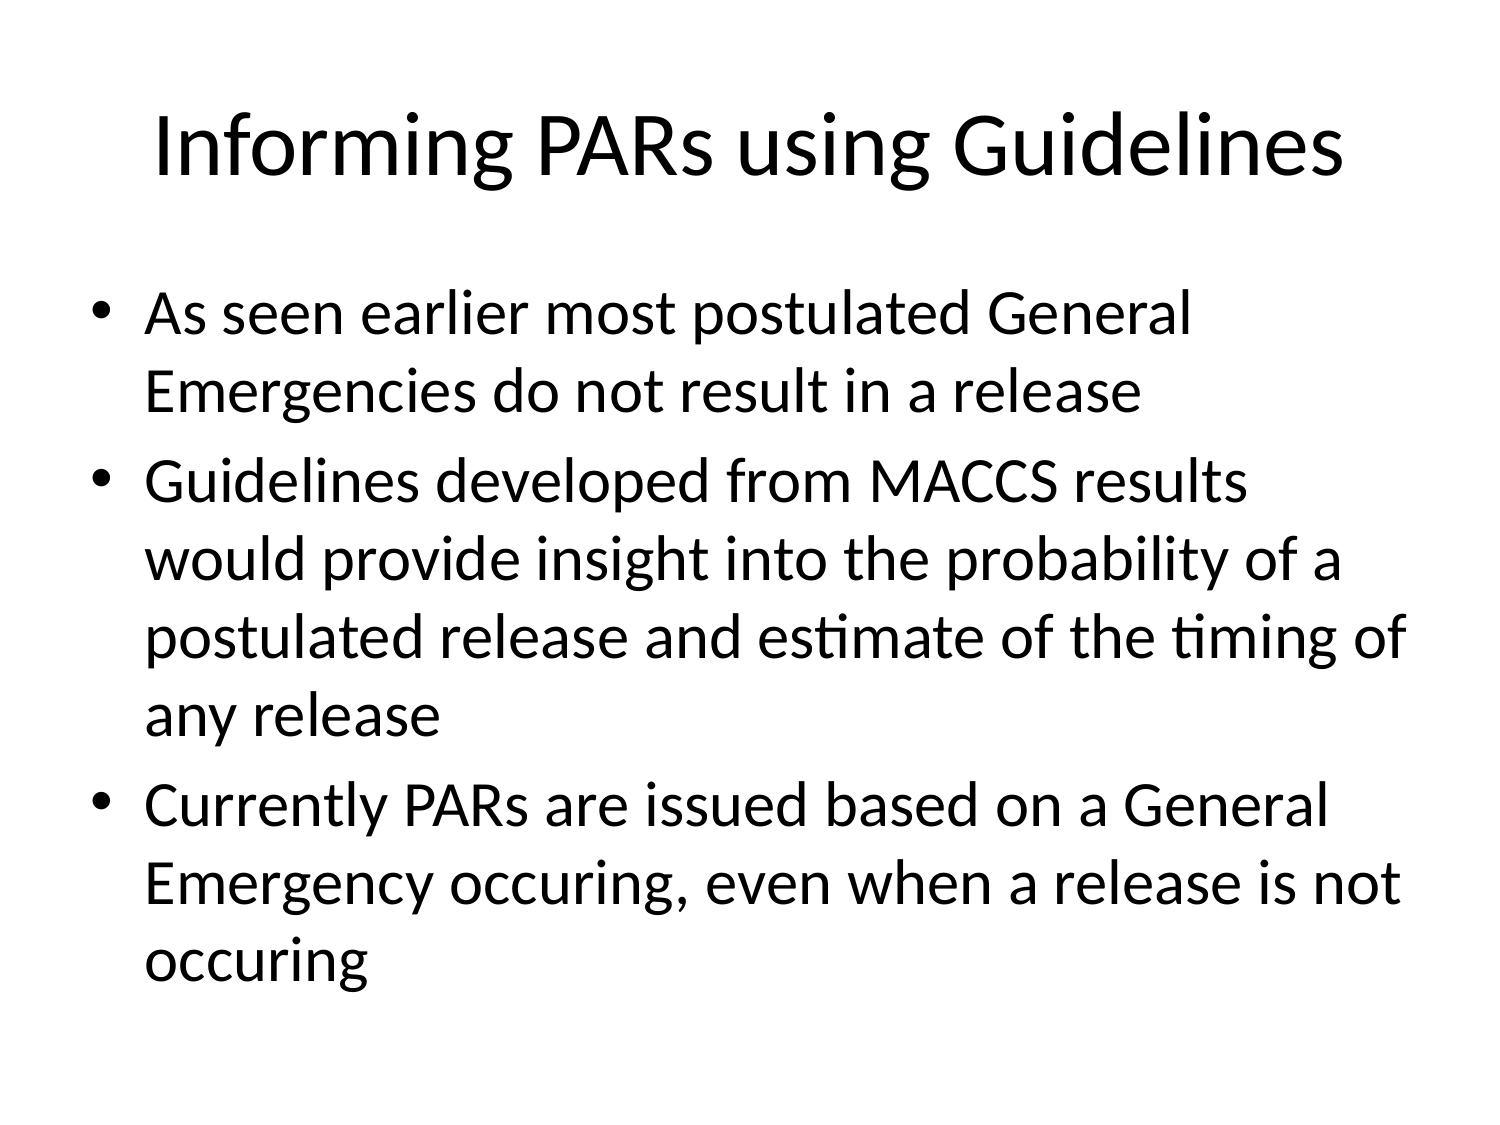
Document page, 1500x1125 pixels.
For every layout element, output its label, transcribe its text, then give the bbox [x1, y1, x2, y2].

title Informing PARs using Guidelines [75, 45, 1425, 233]
list As seen earlier most postulated General Emergencies do not result in a release Guidelines developed from MACCS results would provide insight into the probability of a postulated release and estimate of the timing of any release Currently PARs are issued based on a General Emergency occuring, even when a release is not occuring [75, 262, 1425, 1005]
